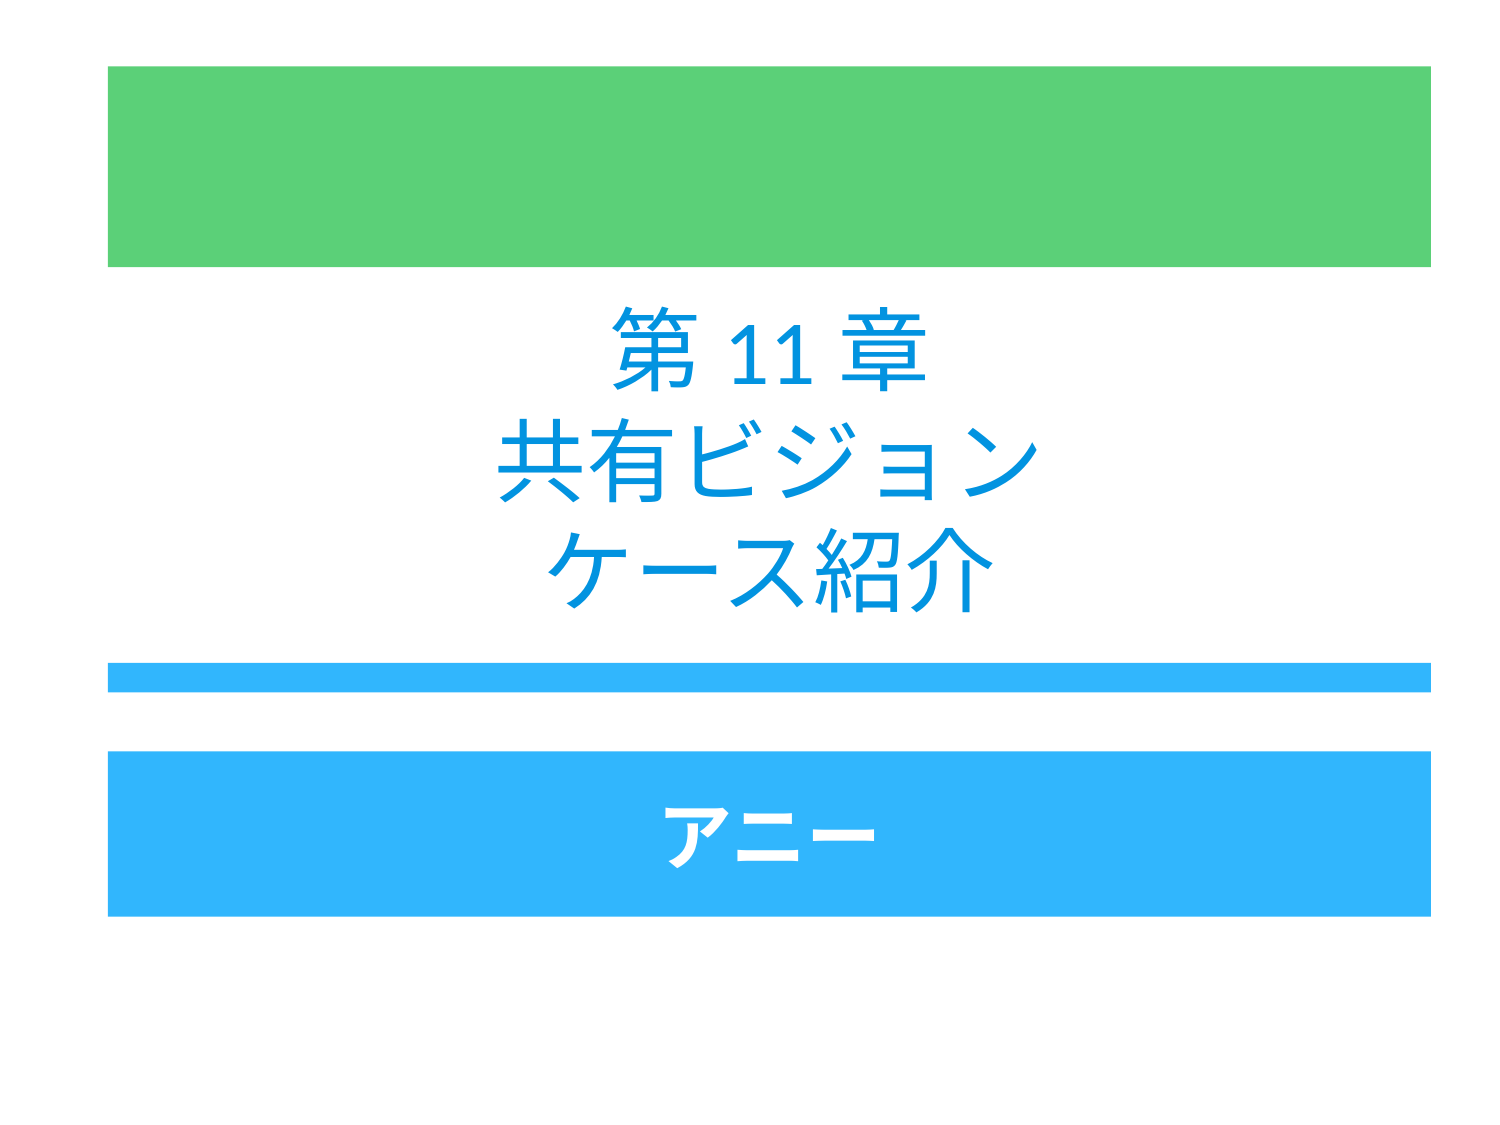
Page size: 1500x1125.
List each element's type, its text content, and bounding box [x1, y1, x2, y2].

title 第11章 共有ビジョン ケース紹介 [108, 269, 1431, 650]
text_box アニー [106, 749, 1433, 919]
text_box [106, 64, 1433, 269]
text_box [106, 661, 1433, 694]
